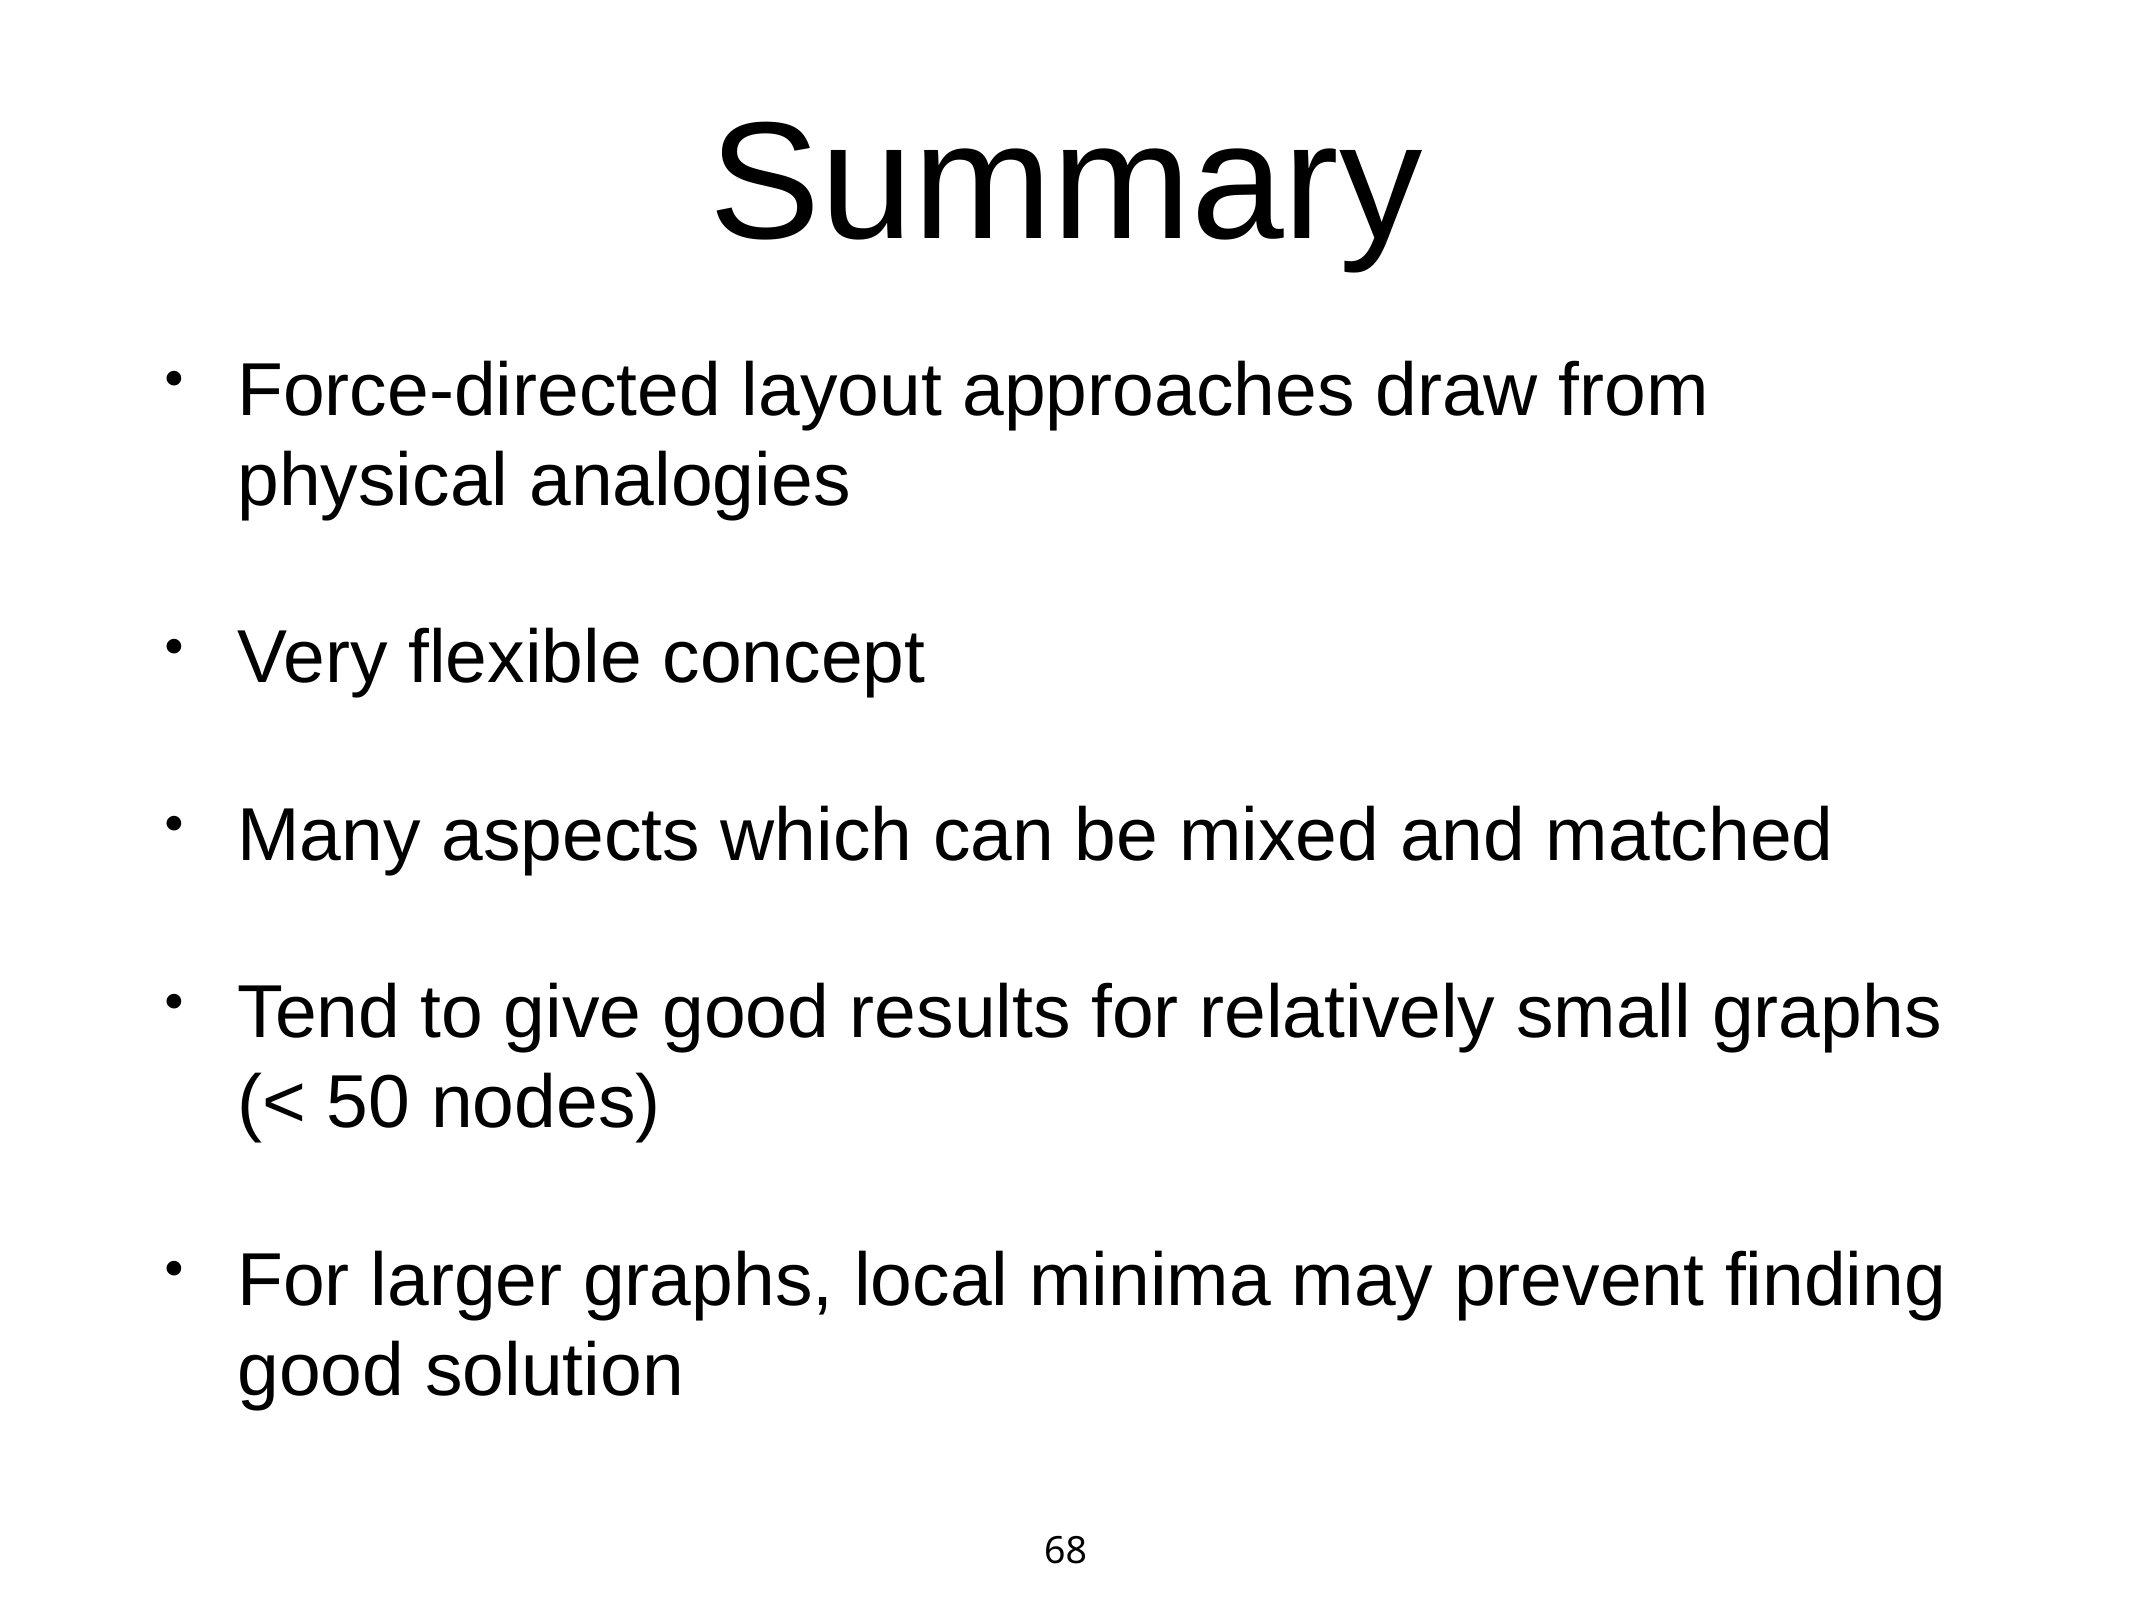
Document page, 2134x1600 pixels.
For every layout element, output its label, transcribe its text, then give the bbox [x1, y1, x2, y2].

title Summary [155, 0, 1978, 297]
slide_number 68 [1034, 1517, 1097, 1581]
list Force-directed layout approaches draw from physical analogies Very flexible concept Many aspects which can be mixed and matched Tend to give good results for relatively small graphs (< 50 nodes) For larger graphs, local minima may prevent finding good solution [155, 297, 1978, 1454]
